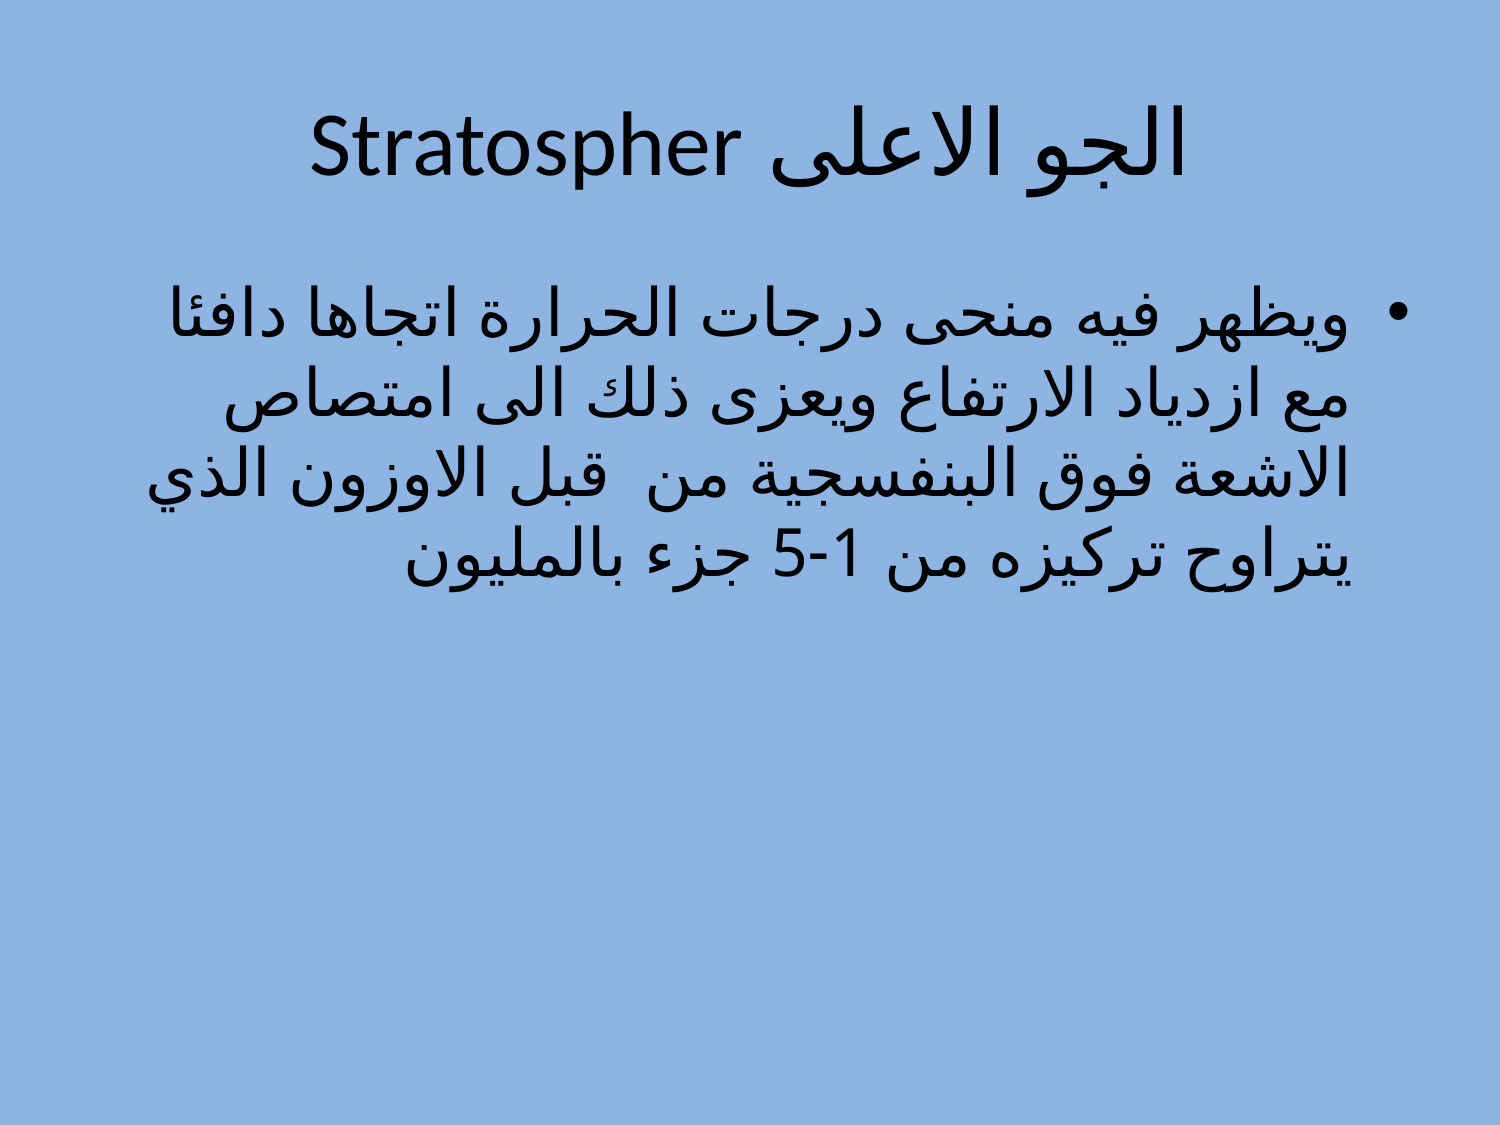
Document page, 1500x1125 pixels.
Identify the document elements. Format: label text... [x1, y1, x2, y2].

title الجو الاعلى Stratospher [75, 45, 1425, 233]
list ويظهر فيه منحى درجات الحرارة اتجاها دافئا مع ازدياد الارتفاع ويعزى ذلك الى امتصاص الاشعة فوق البنفسجية من قبل الاوزون الذي يتراوح تركيزه من 1-5 جزء بالمليون [75, 262, 1425, 1005]
